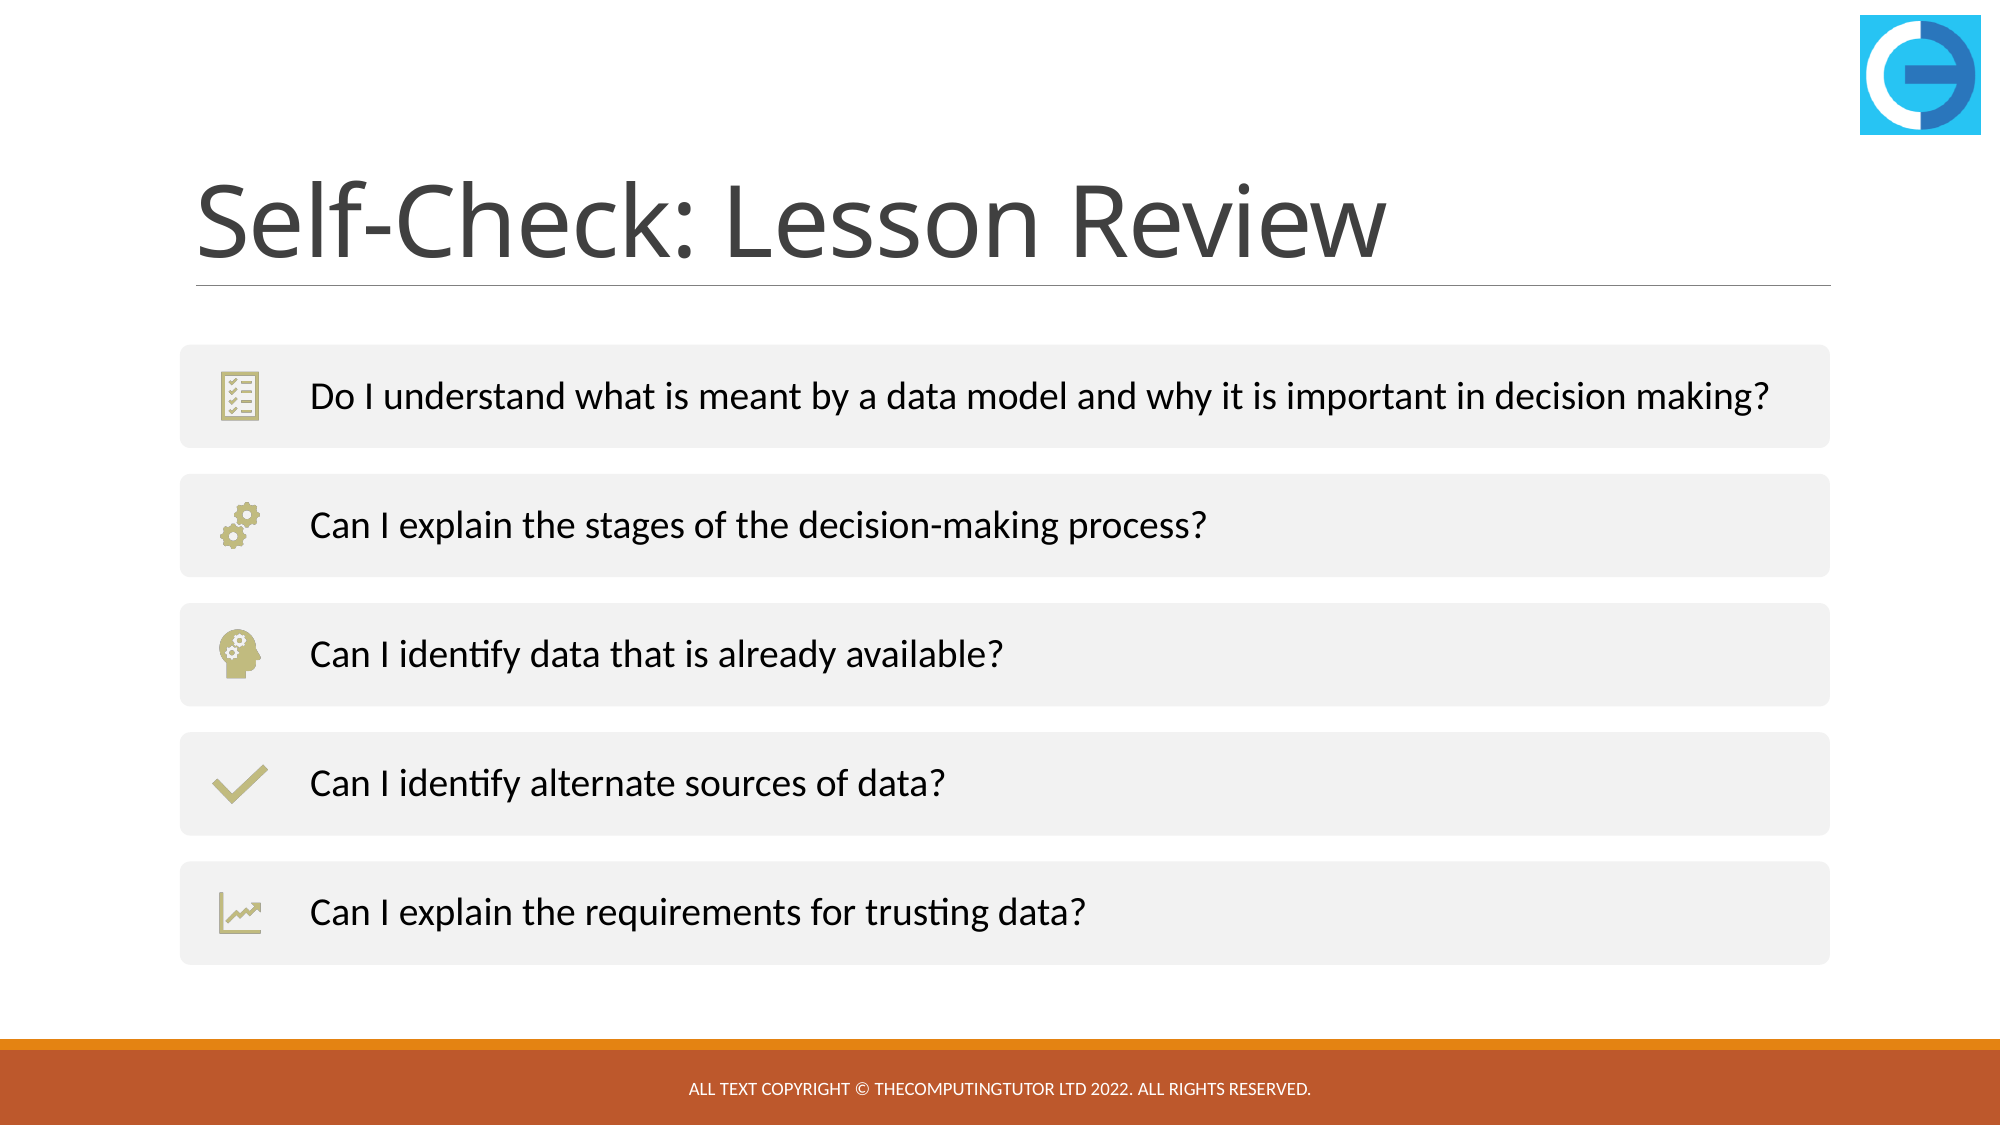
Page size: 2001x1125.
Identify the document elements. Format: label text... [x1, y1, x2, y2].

picture [1860, 15, 1981, 135]
footer All text copyright © TheComputingTutor Ltd 2022. All rights Reserved. [604, 1059, 1396, 1120]
title Self-Check: Lesson Review [180, 47, 1830, 285]
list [179, 343, 1831, 966]
